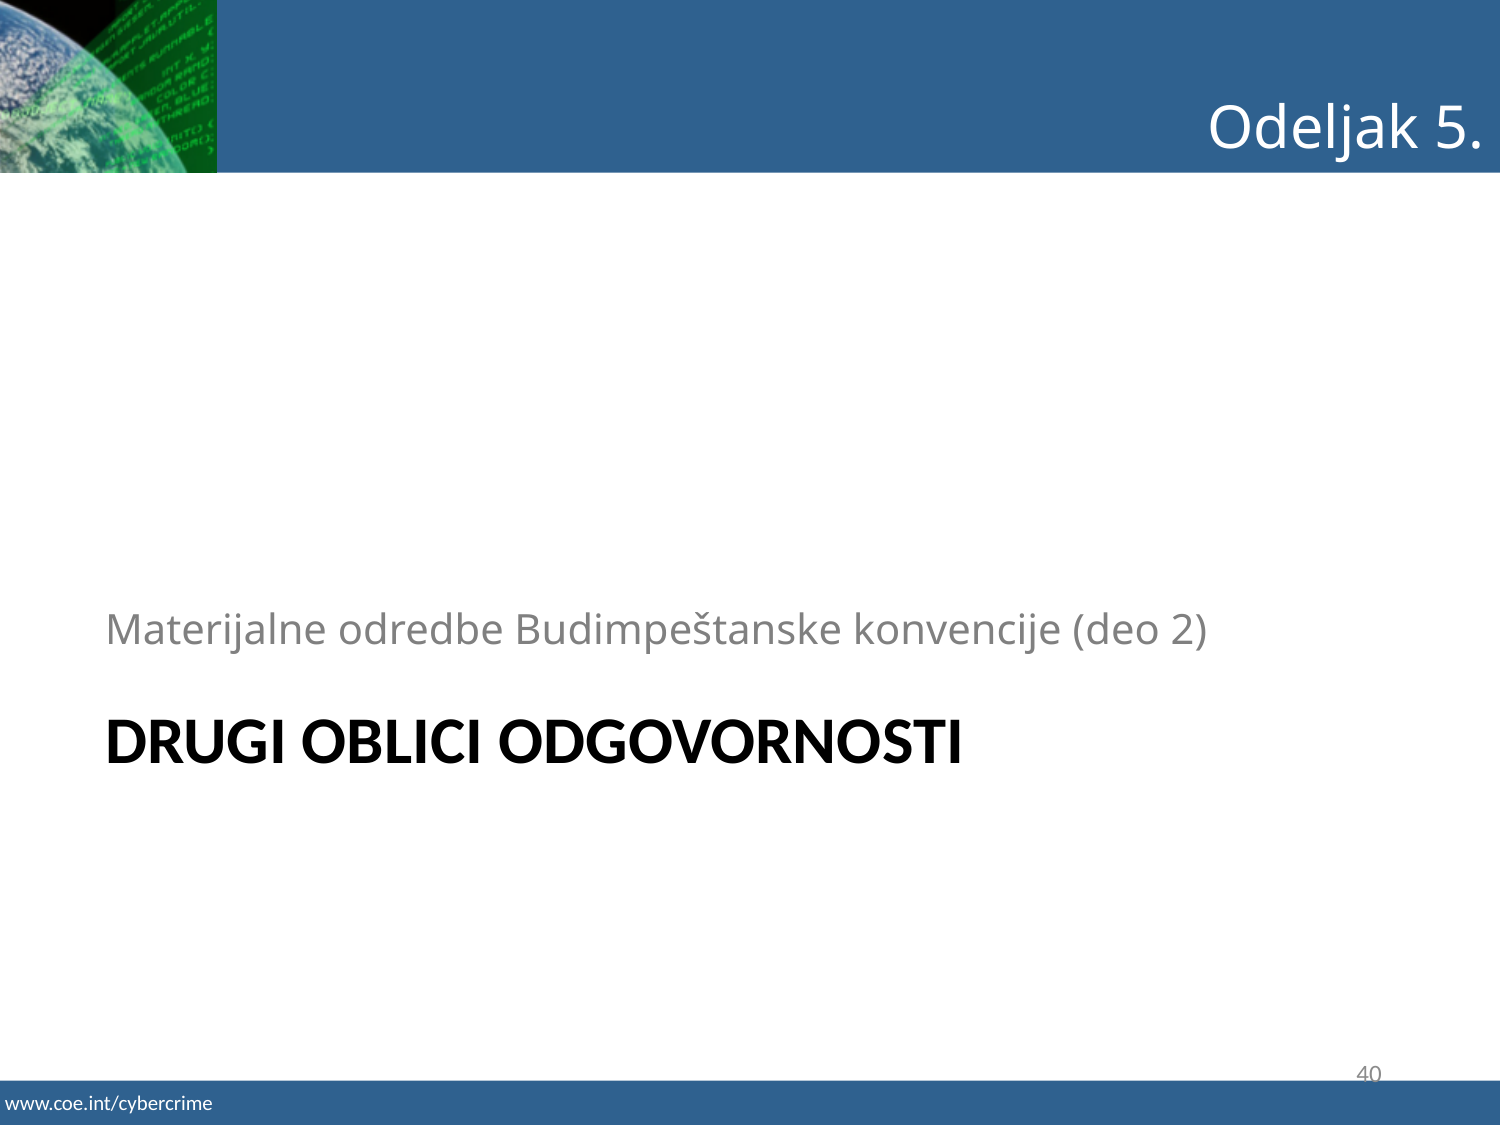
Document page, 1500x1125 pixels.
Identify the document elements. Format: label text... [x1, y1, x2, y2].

list Materijalne odredbe Budimpeštanske konvencije (deo 2) [90, 601, 1385, 674]
list Odeljak 5. [461, 0, 1500, 170]
slide_number 40 [1059, 1042, 1397, 1103]
title DRUGI OBLICI ODGOVORNOSTI [90, 698, 1385, 945]
picture [0, 0, 217, 173]
